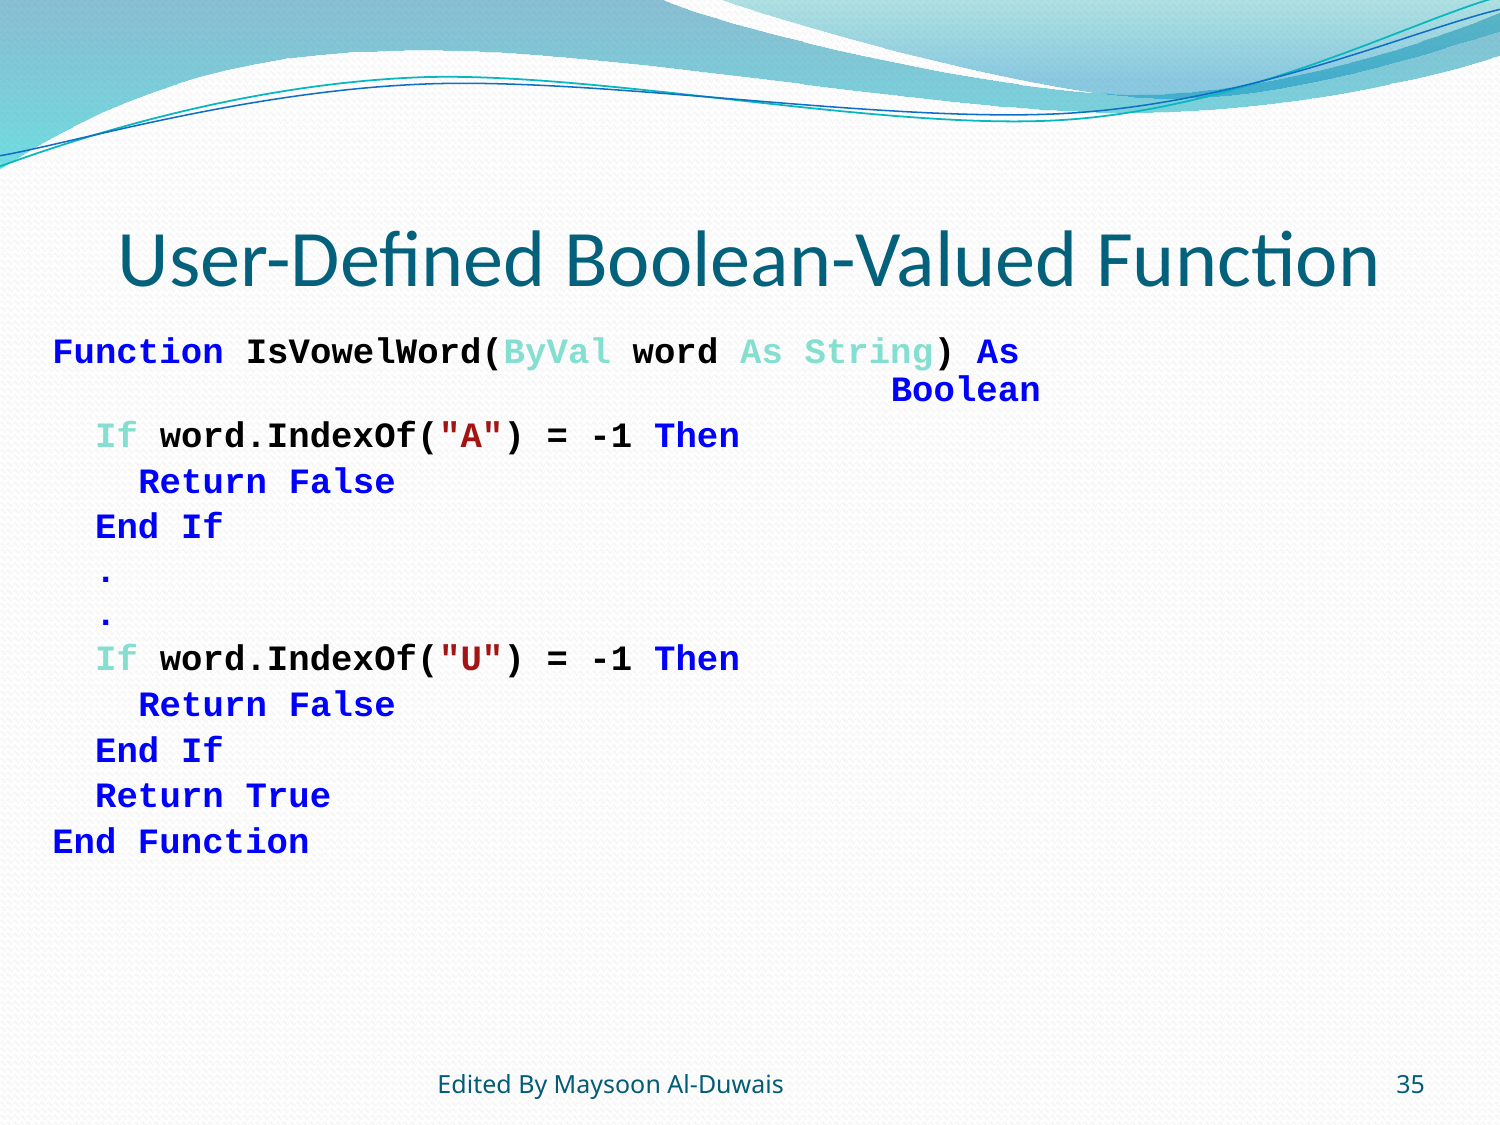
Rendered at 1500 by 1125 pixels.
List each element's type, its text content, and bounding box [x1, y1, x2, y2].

title User-Defined Boolean-Valued Function [75, 115, 1425, 303]
list Function IsVowelWord(ByVal word As String) As Boolean If word.IndexOf("A") = -1 Then Return False End If . . If word.IndexOf("U") = -1 Then Return False End If Return True End Function [37, 324, 1463, 1006]
footer Edited By Maysoon Al-Duwais [437, 1042, 988, 1103]
slide_number 35 [1299, 1042, 1425, 1103]
